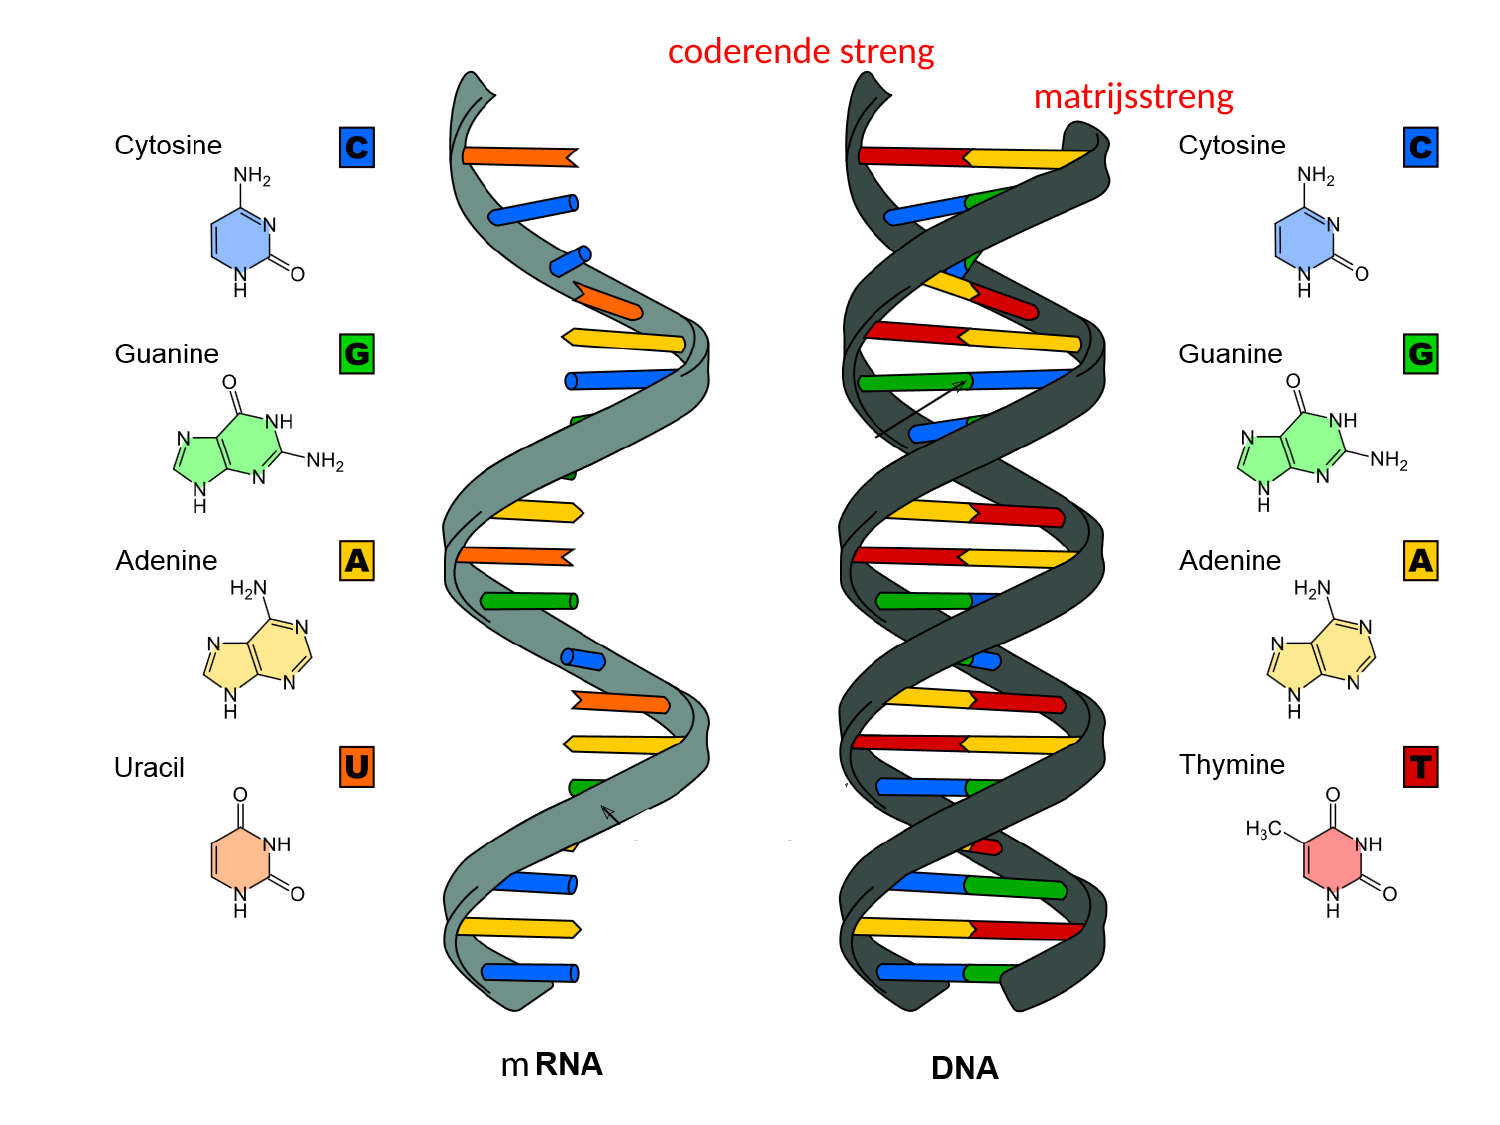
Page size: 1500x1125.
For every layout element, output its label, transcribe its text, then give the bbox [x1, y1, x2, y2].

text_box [98, 53, 1455, 1125]
text_box coderende streng matrijsstreng [653, 18, 1250, 53]
